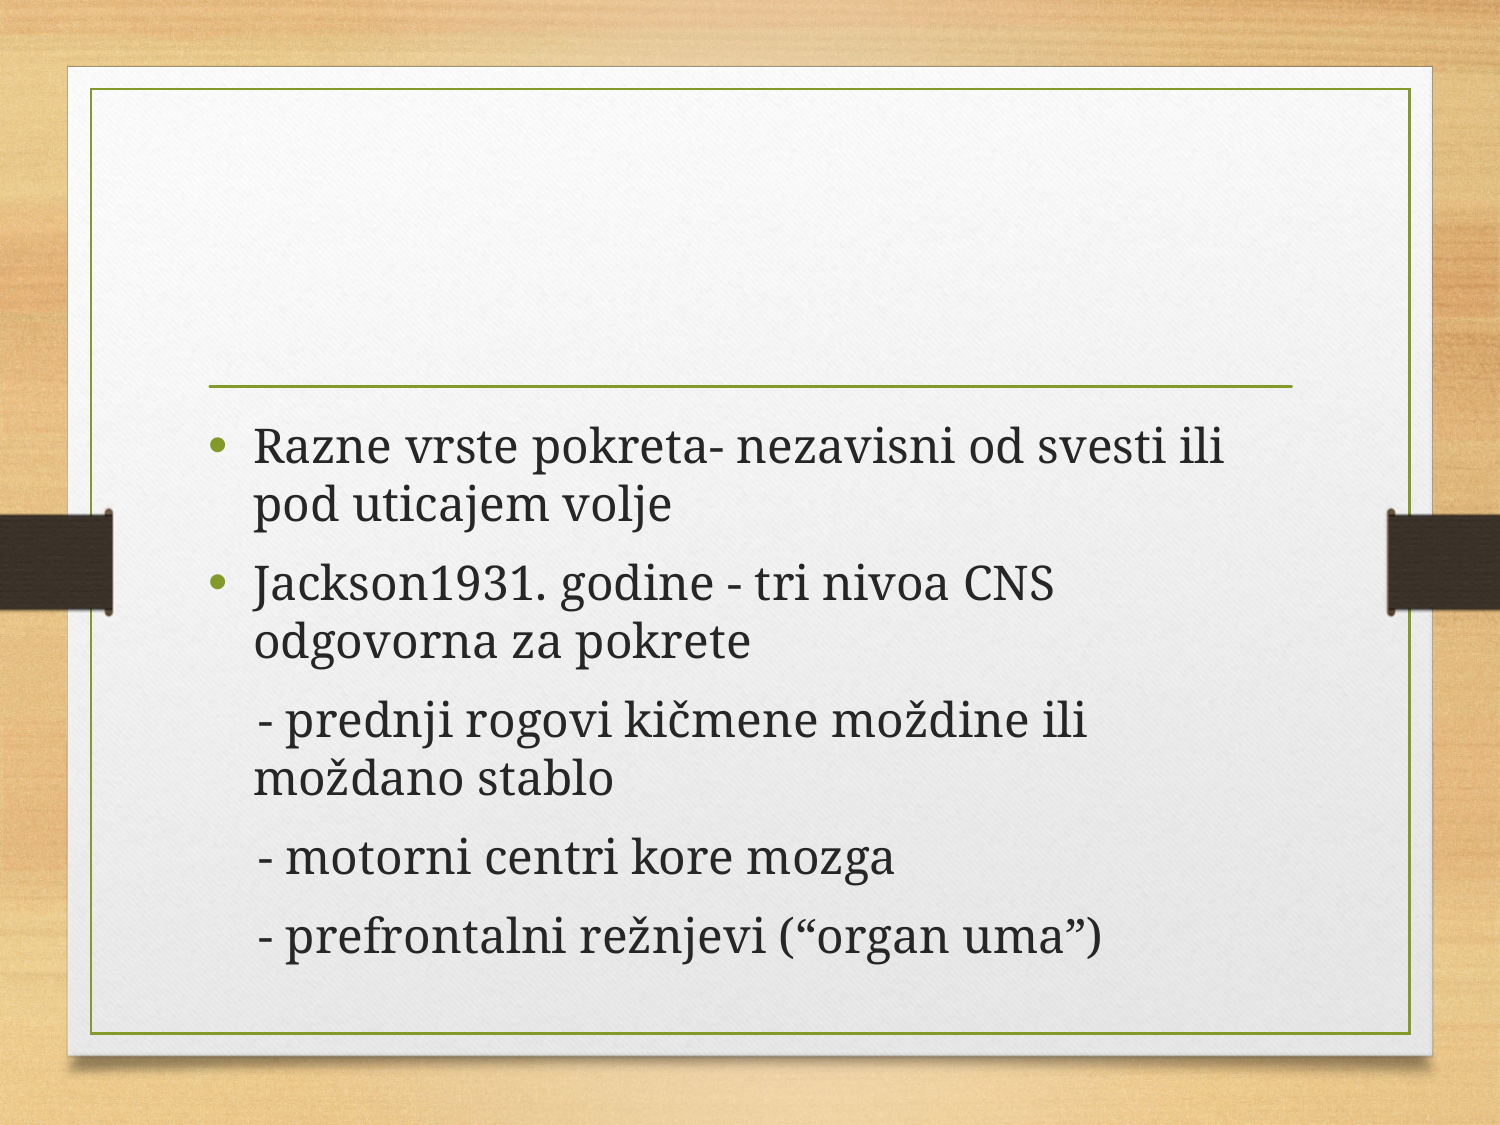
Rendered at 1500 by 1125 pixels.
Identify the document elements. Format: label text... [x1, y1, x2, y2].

picture [0, 0, 1500, 1125]
list Razne vrste pokreta- nezavisni od svesti ili pod uticajem volje Jackson1931. godine - tri nivoa CNS odgovorna za pokrete - prednji rogovi kičmene moždine ili moždano stablo - motorni centri kore mozga - prefrontalni režnjevi (“organ uma”) [193, 408, 1309, 974]
